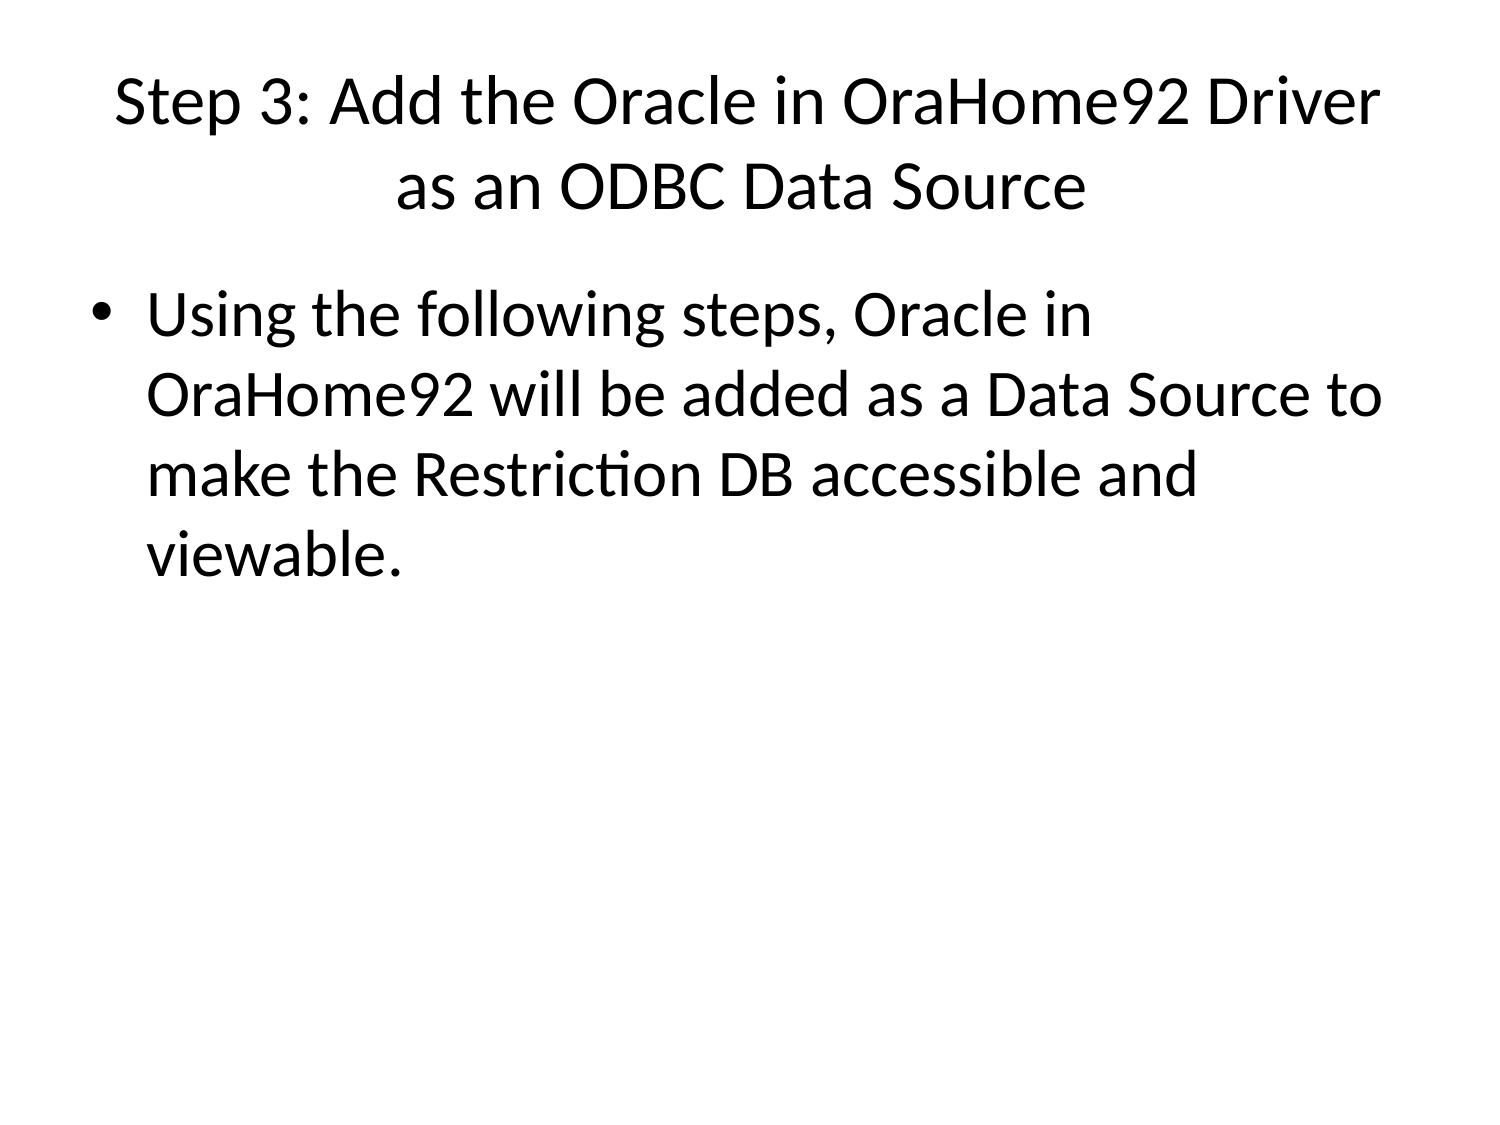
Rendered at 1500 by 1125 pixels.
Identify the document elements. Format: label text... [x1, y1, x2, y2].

list Using the following steps, Oracle in OraHome92 will be added as a Data Source to make the Restriction DB accessible and viewable. [75, 262, 1425, 1005]
title Step 3: Add the Oracle in OraHome92 Driver as an ODBC Data Source [75, 45, 1425, 233]
